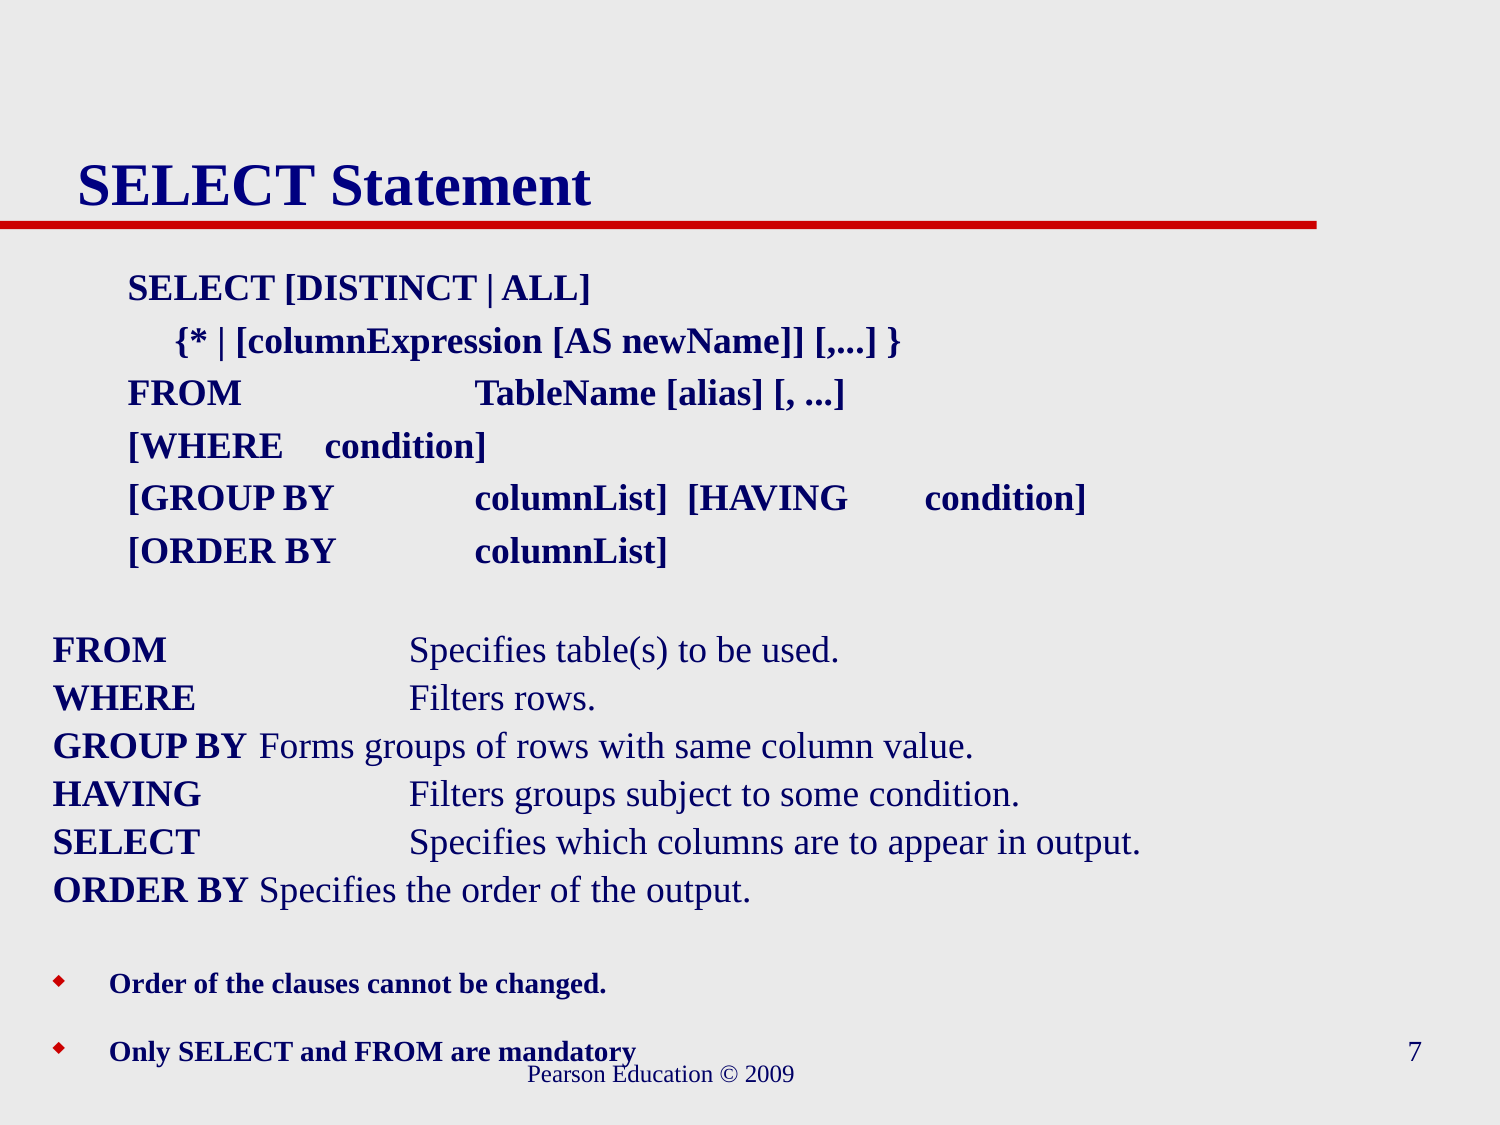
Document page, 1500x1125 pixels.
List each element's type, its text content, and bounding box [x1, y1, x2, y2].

title SELECT Statement [62, 43, 1338, 226]
slide_number 7 [1124, 1012, 1438, 1088]
text_box Pearson Education © 2009 [512, 1050, 1038, 1095]
list SELECT [DISTINCT | ALL] {* | [columnExpression [AS newName]] [,...] } FROM TableName [alias] [, ...] [WHERE condition] [GROUP BY columnList] [HAVING condition] [ORDER BY columnList] FROM Specifies table(s) to be used. WHERE Filters rows. GROUP BY Forms groups of rows with same column value. HAVING Filters groups subject to some condition. SELECT Specifies which columns are to appear in output. ORDER BY Specifies the order of the output. Order of the clauses cannot be changed. Only SELECT and FROM are mandatory [37, 255, 1413, 931]
